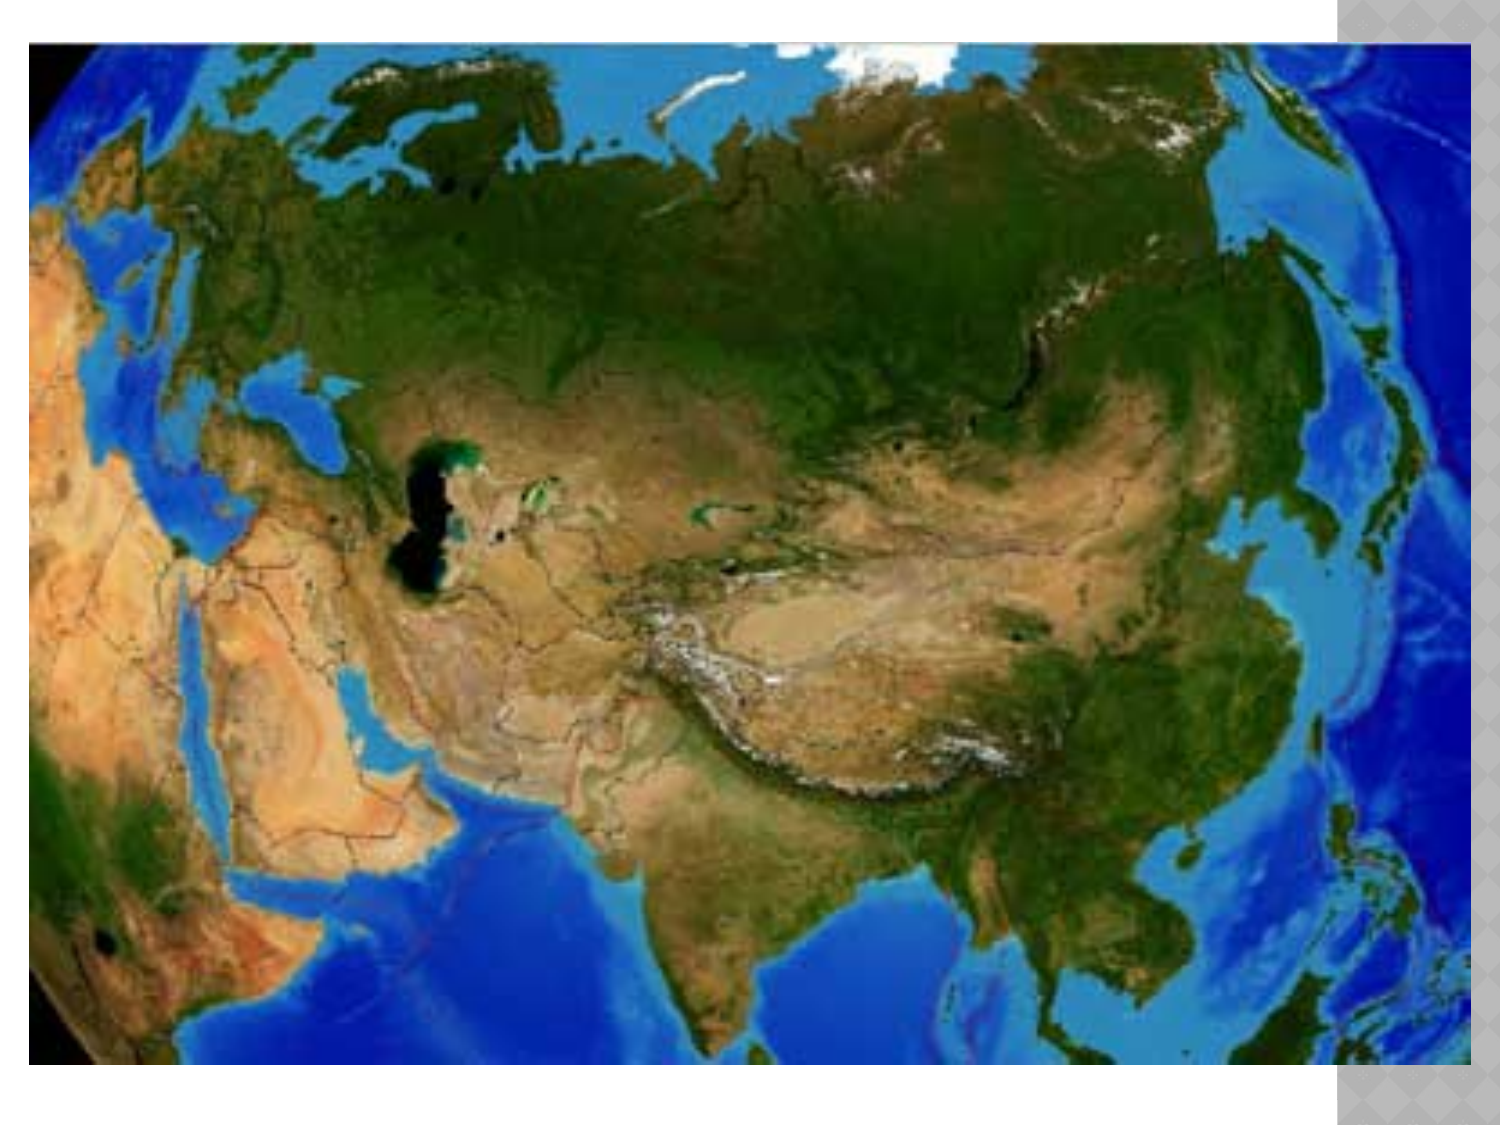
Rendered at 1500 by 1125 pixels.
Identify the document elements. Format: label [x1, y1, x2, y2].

list [29, 42, 1471, 1065]
